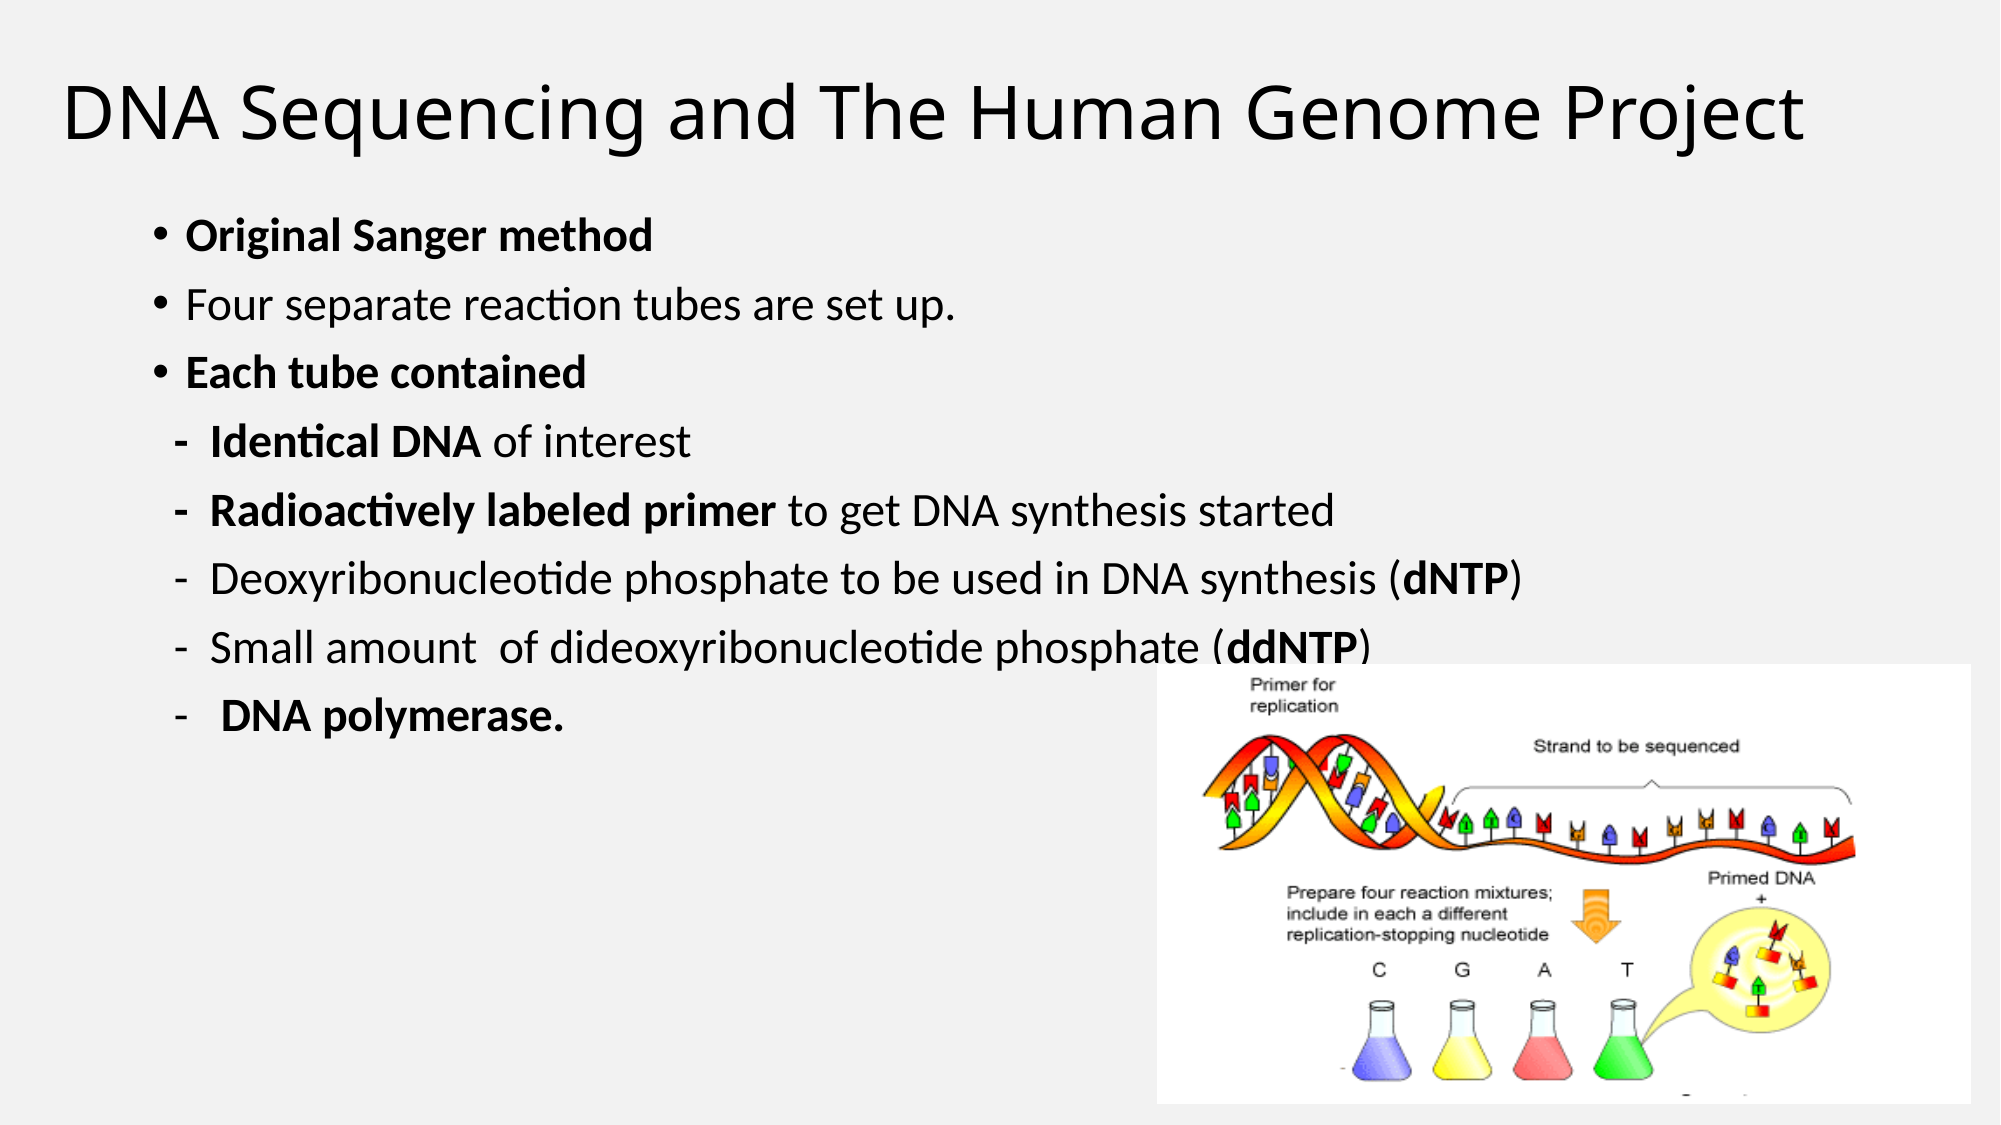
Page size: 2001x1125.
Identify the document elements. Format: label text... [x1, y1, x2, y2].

picture [1157, 664, 1971, 1104]
title DNA Sequencing and The Human Genome Project [27, 59, 1863, 171]
list Original Sanger method Four separate reaction tubes are set up. Each tube contained - Identical DNA of interest - Radioactively labeled primer to get DNA synthesis started - Deoxyribonucleotide phosphate to be used in DNA synthesis (dNTP) - Small amount of dideoxyribonucleotide phosphate (ddNTP) - DNA polymerase. [137, 203, 2000, 750]
